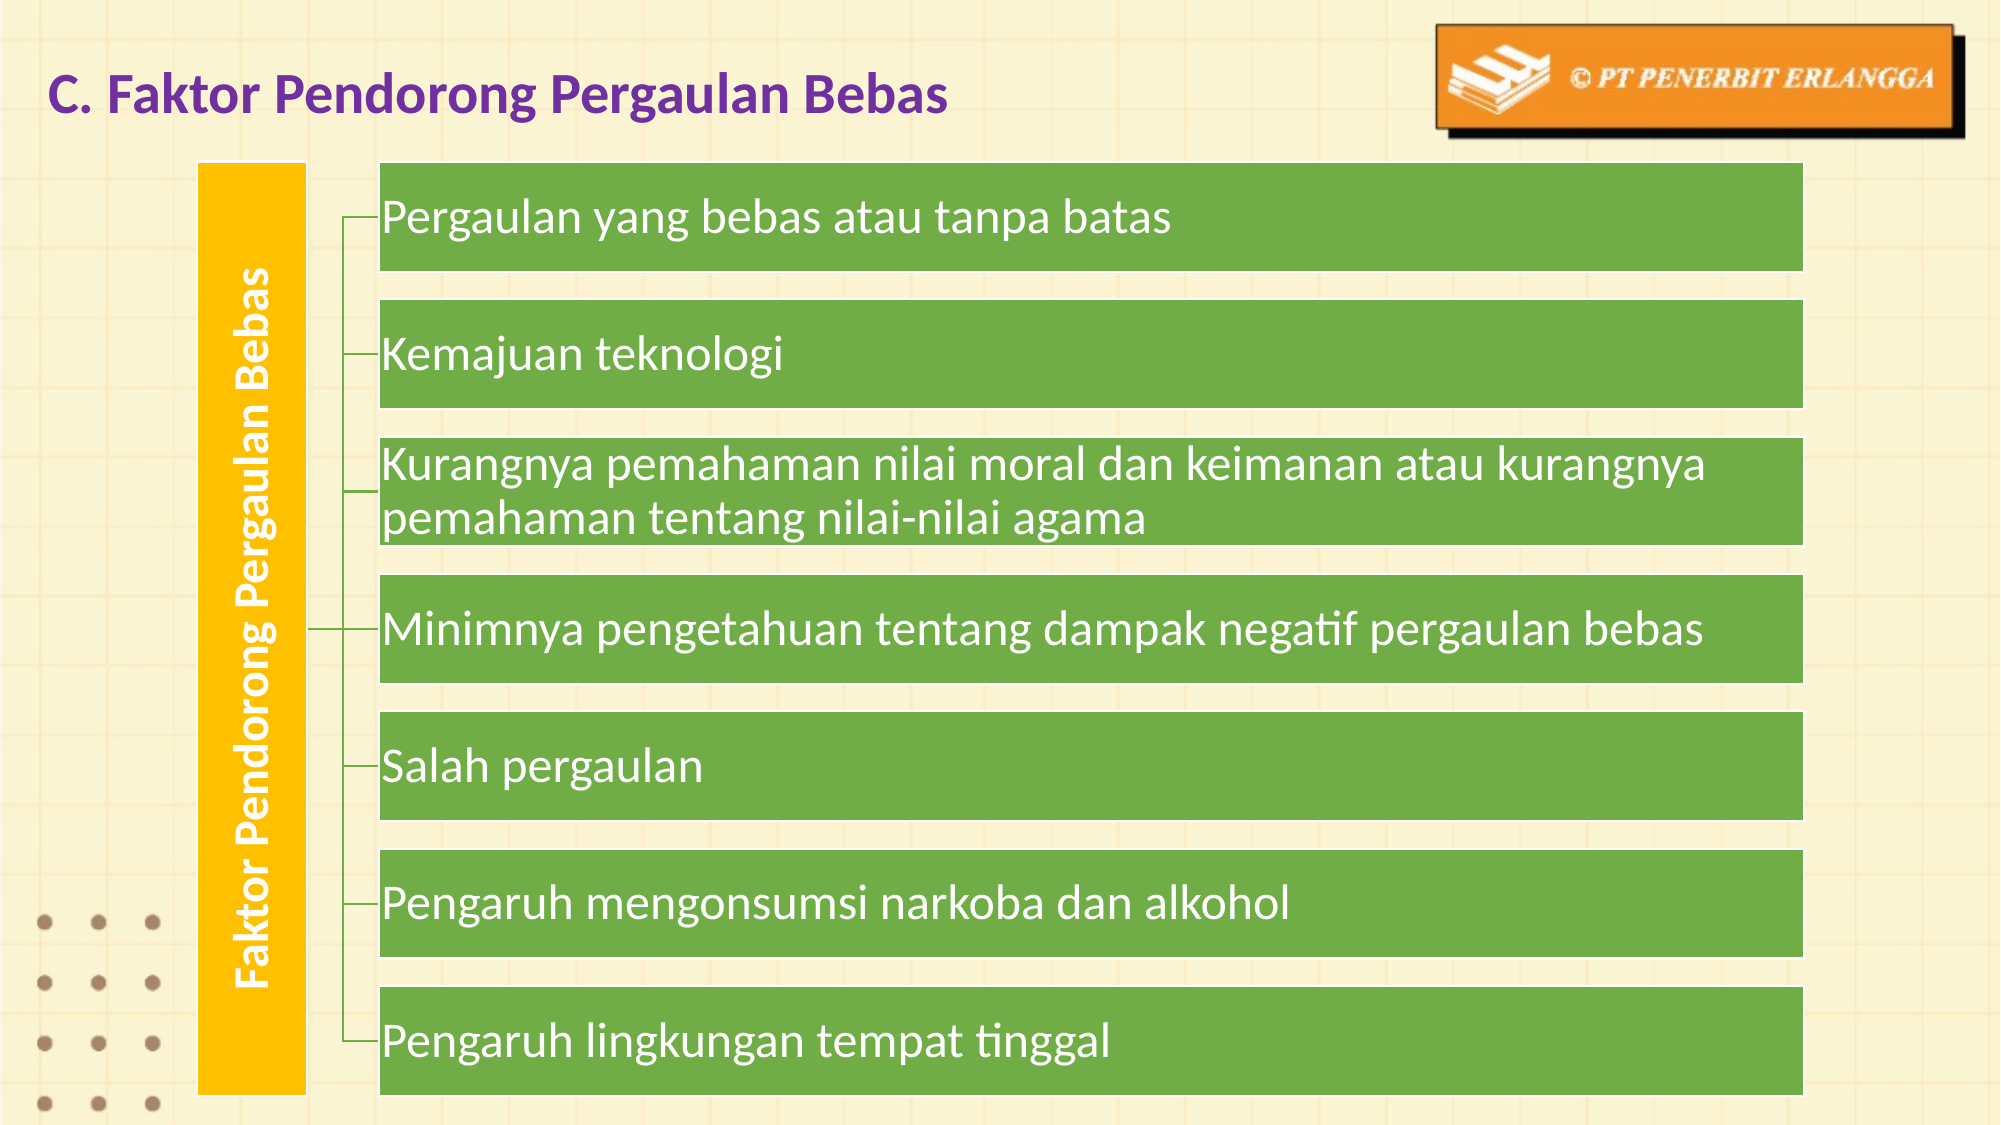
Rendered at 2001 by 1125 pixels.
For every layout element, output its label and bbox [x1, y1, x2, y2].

picture [0, 0, 2000, 1125]
text_box [182, 160, 1820, 1098]
